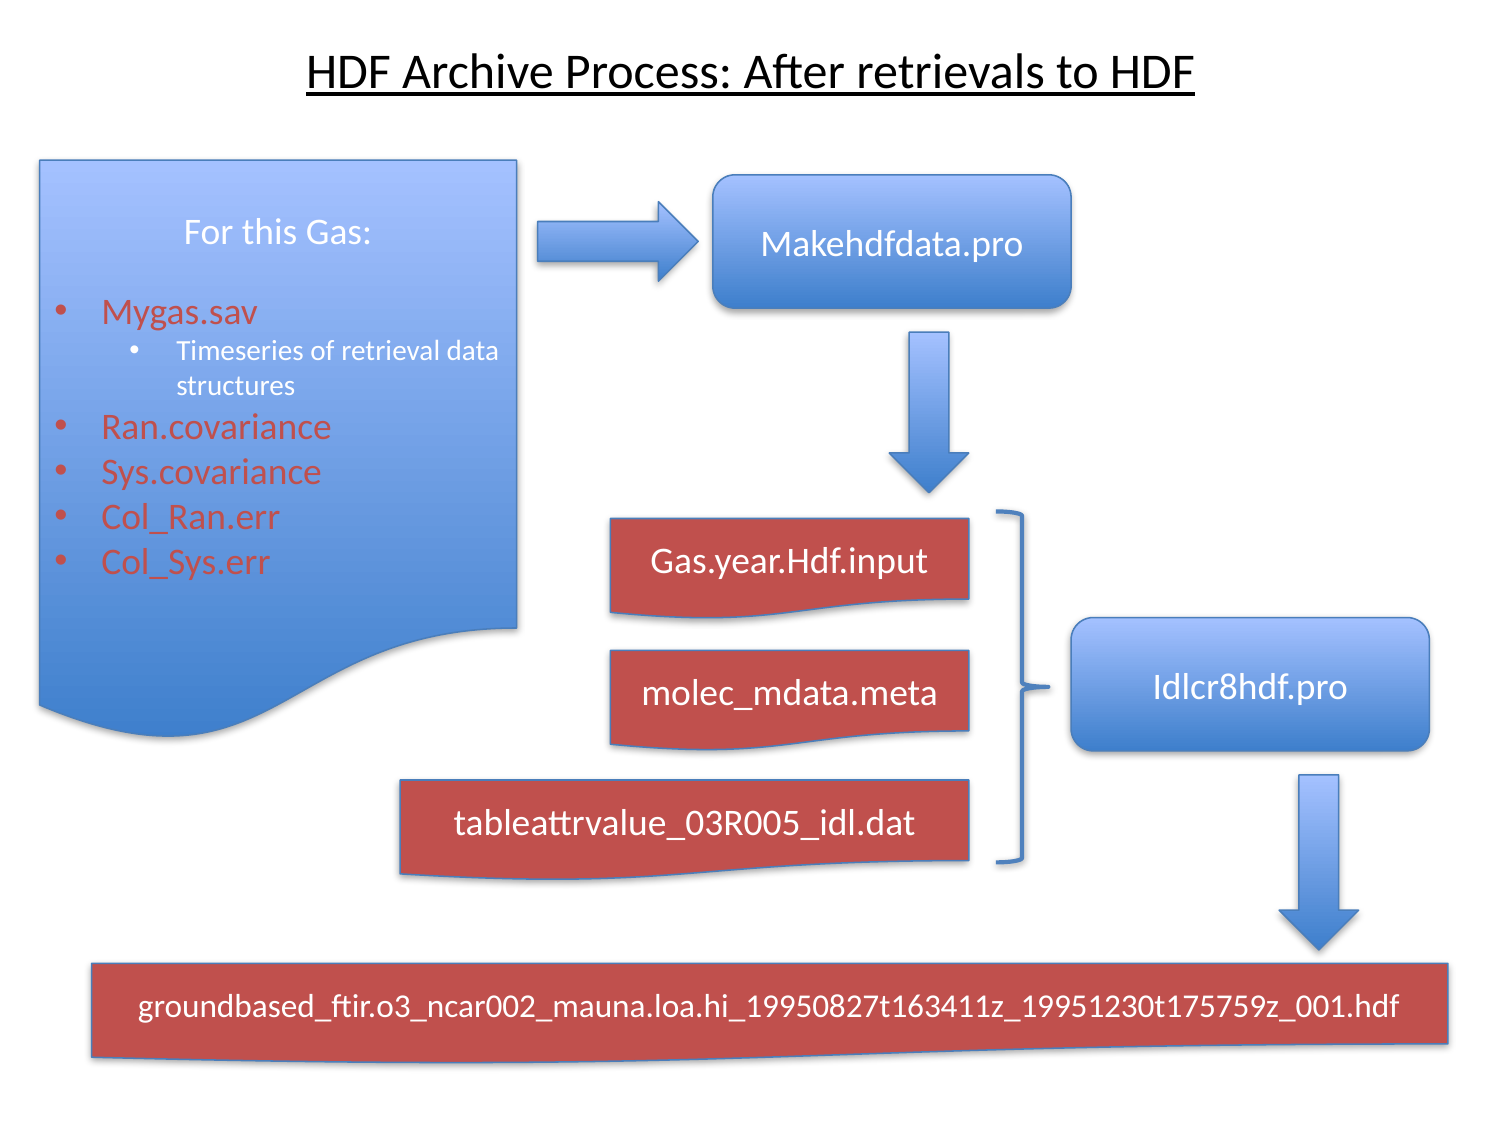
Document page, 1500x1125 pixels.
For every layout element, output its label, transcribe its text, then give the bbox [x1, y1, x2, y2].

text_box [1278, 774, 1360, 951]
text_box [995, 509, 1051, 865]
text_box For this Gas: Mygas.sav Timeseries of retrieval data structures Ran.covariance Sys.covariance Col_Ran.err Col_Sys.err [38, 159, 518, 737]
text_box [888, 331, 970, 494]
text_box [536, 200, 699, 282]
text_box HDF Archive Process: After retrievals to HDF [291, 31, 1211, 107]
text_box Idlcr8hdf.pro [1070, 616, 1431, 752]
text_box groundbased_ftir.o3_ncar002_mauna.loa.hi_19950827t163411z_19951230t175759z_001.hdf [90, 962, 1449, 1064]
text_box Makehdfdata.pro [712, 174, 1072, 309]
text_box tableattrvalue_03R005_idl.dat [399, 779, 970, 880]
text_box molec_mdata.meta [609, 649, 970, 751]
text_box Gas.year.Hdf.input [609, 517, 970, 619]
